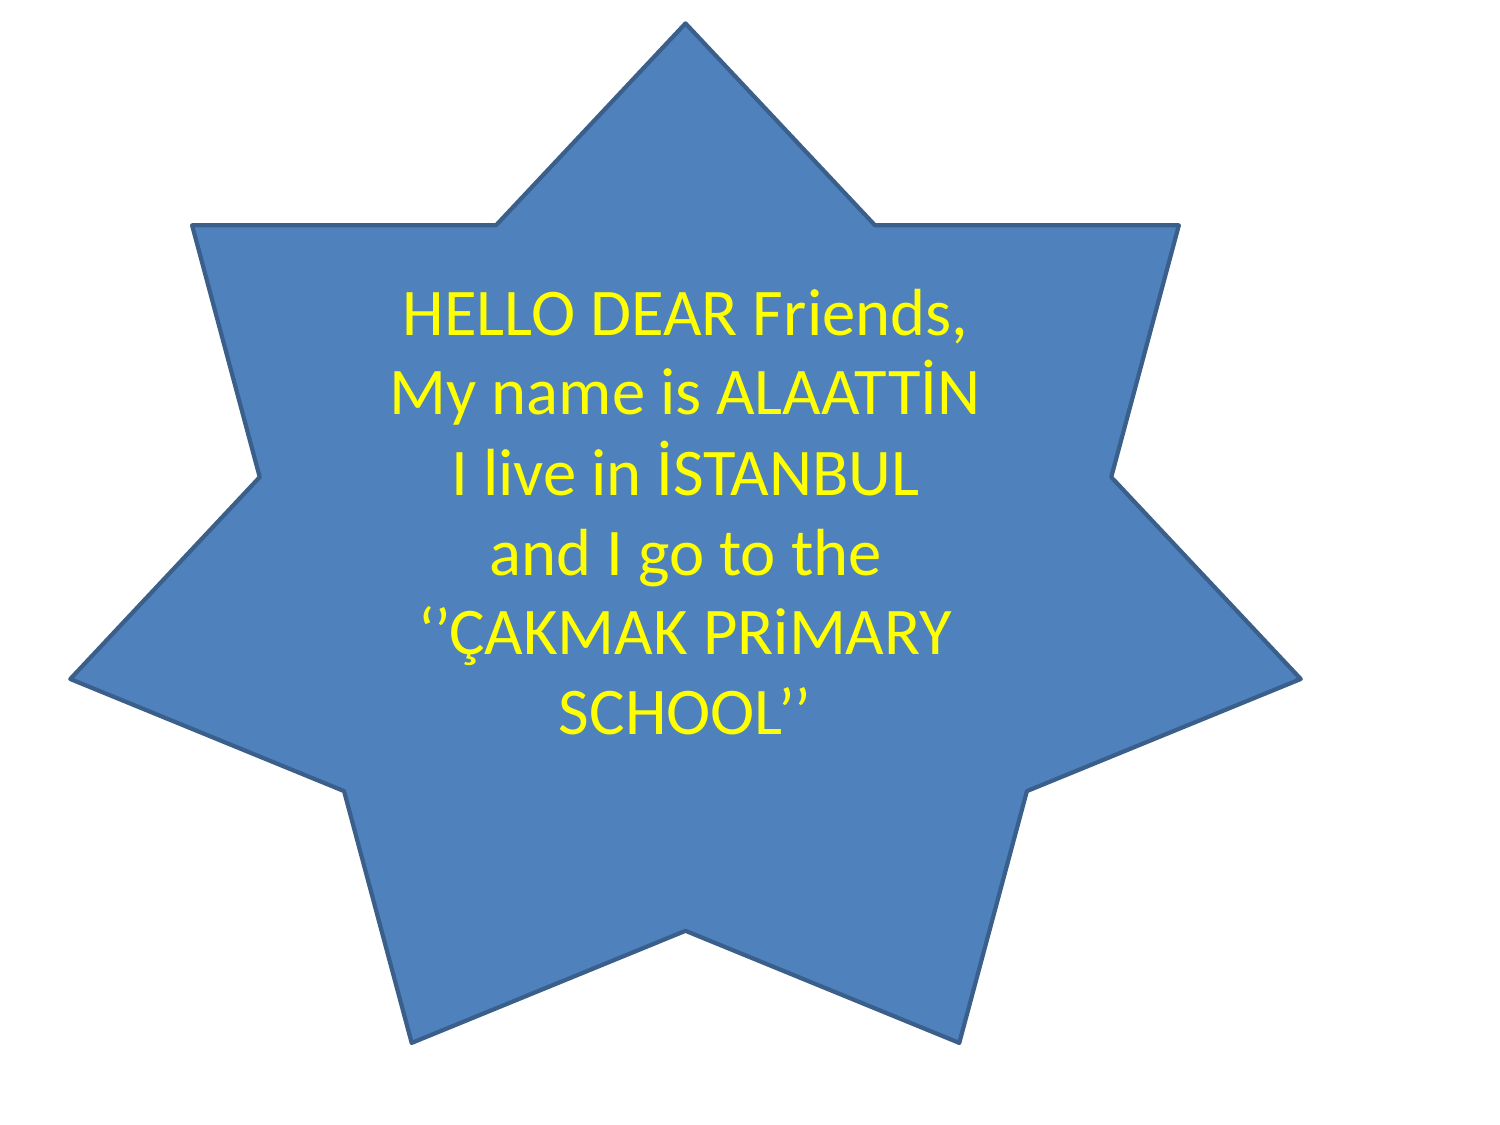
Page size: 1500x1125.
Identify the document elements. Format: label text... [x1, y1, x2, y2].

text_box HELLO DEAR Friends, My name is ALAATTİN I live in İSTANBUL and I go to the ‘’ÇAKMAK PRiMARY SCHOOL’’ [68, 21, 1303, 1045]
